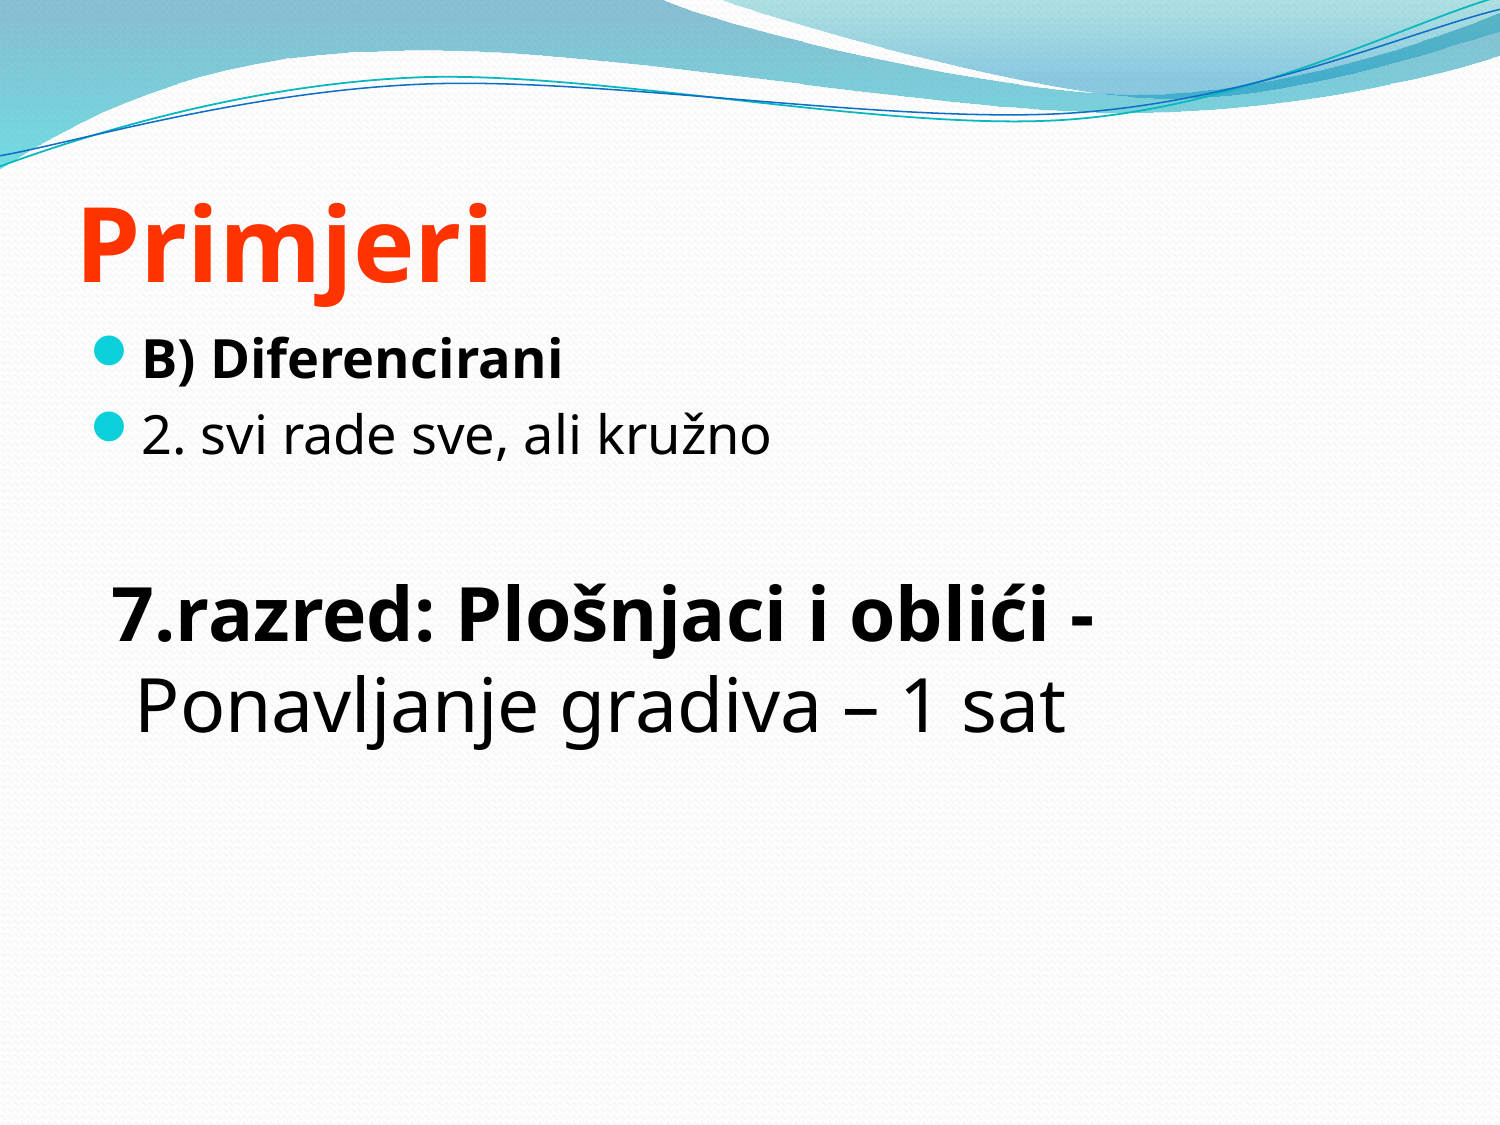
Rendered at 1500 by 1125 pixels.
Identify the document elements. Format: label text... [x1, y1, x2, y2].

title Primjeri [75, 115, 1425, 303]
list B) Diferencirani 2. svi rade sve, ali kružno 7.razred: Plošnjaci i oblići -Ponavljanje gradiva – 1 sat [75, 317, 1425, 1038]
